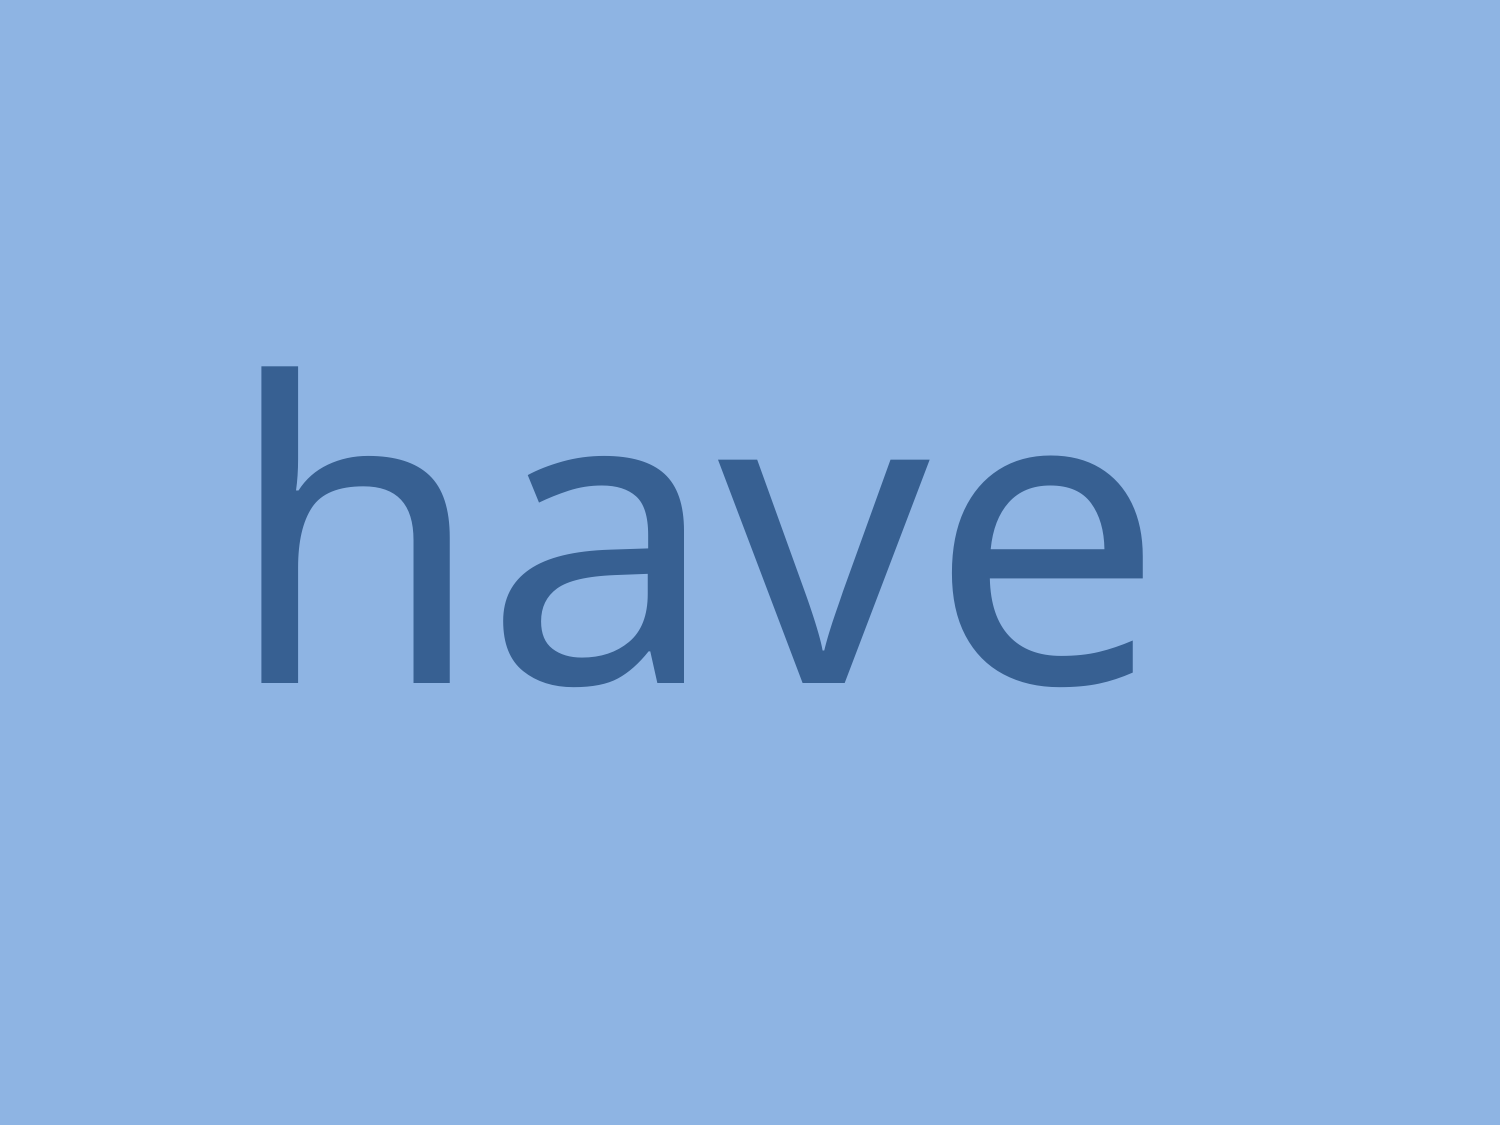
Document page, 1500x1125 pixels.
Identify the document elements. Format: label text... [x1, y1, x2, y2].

text_box have [41, 259, 1459, 775]
